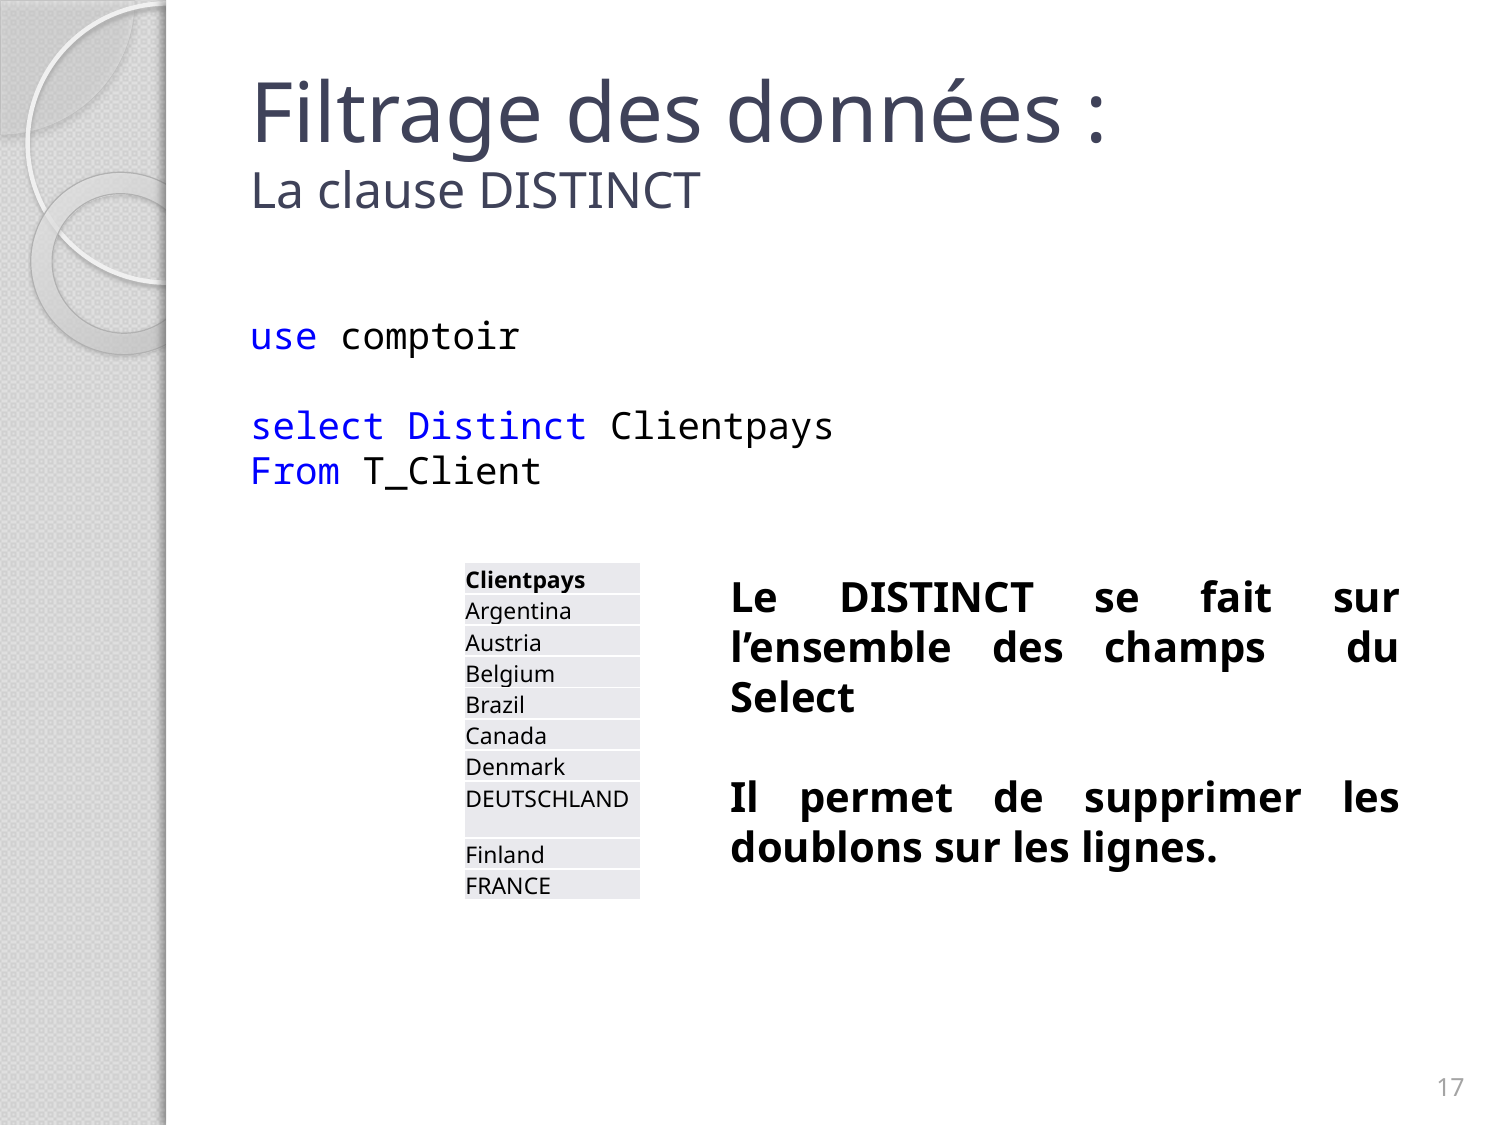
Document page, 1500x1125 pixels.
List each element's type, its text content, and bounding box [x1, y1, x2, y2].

table_cell FRANCE [465, 870, 640, 899]
title Filtrage des données : La clause DISTINCT [235, 45, 1466, 233]
table_header Clientpays [465, 563, 640, 593]
table_cell Argentina [465, 595, 640, 624]
text_box Le DISTINCT se fait sur l’ensemble des champs du Select Il permet de supprimer les doublons sur les lignes. [715, 563, 1416, 878]
slide_number 17 [1413, 1034, 1488, 1113]
table_cell Canada [465, 720, 640, 749]
table_cell Belgium [465, 657, 640, 687]
text_box use comptoir select Distinct Clientpays From T_Client [235, 304, 986, 500]
table_cell Finland [465, 839, 640, 868]
table_cell DEUTSCHLAND [465, 782, 640, 837]
table_cell Brazil [465, 688, 640, 718]
table_cell Denmark [465, 751, 640, 780]
table_cell Austria [465, 626, 640, 655]
